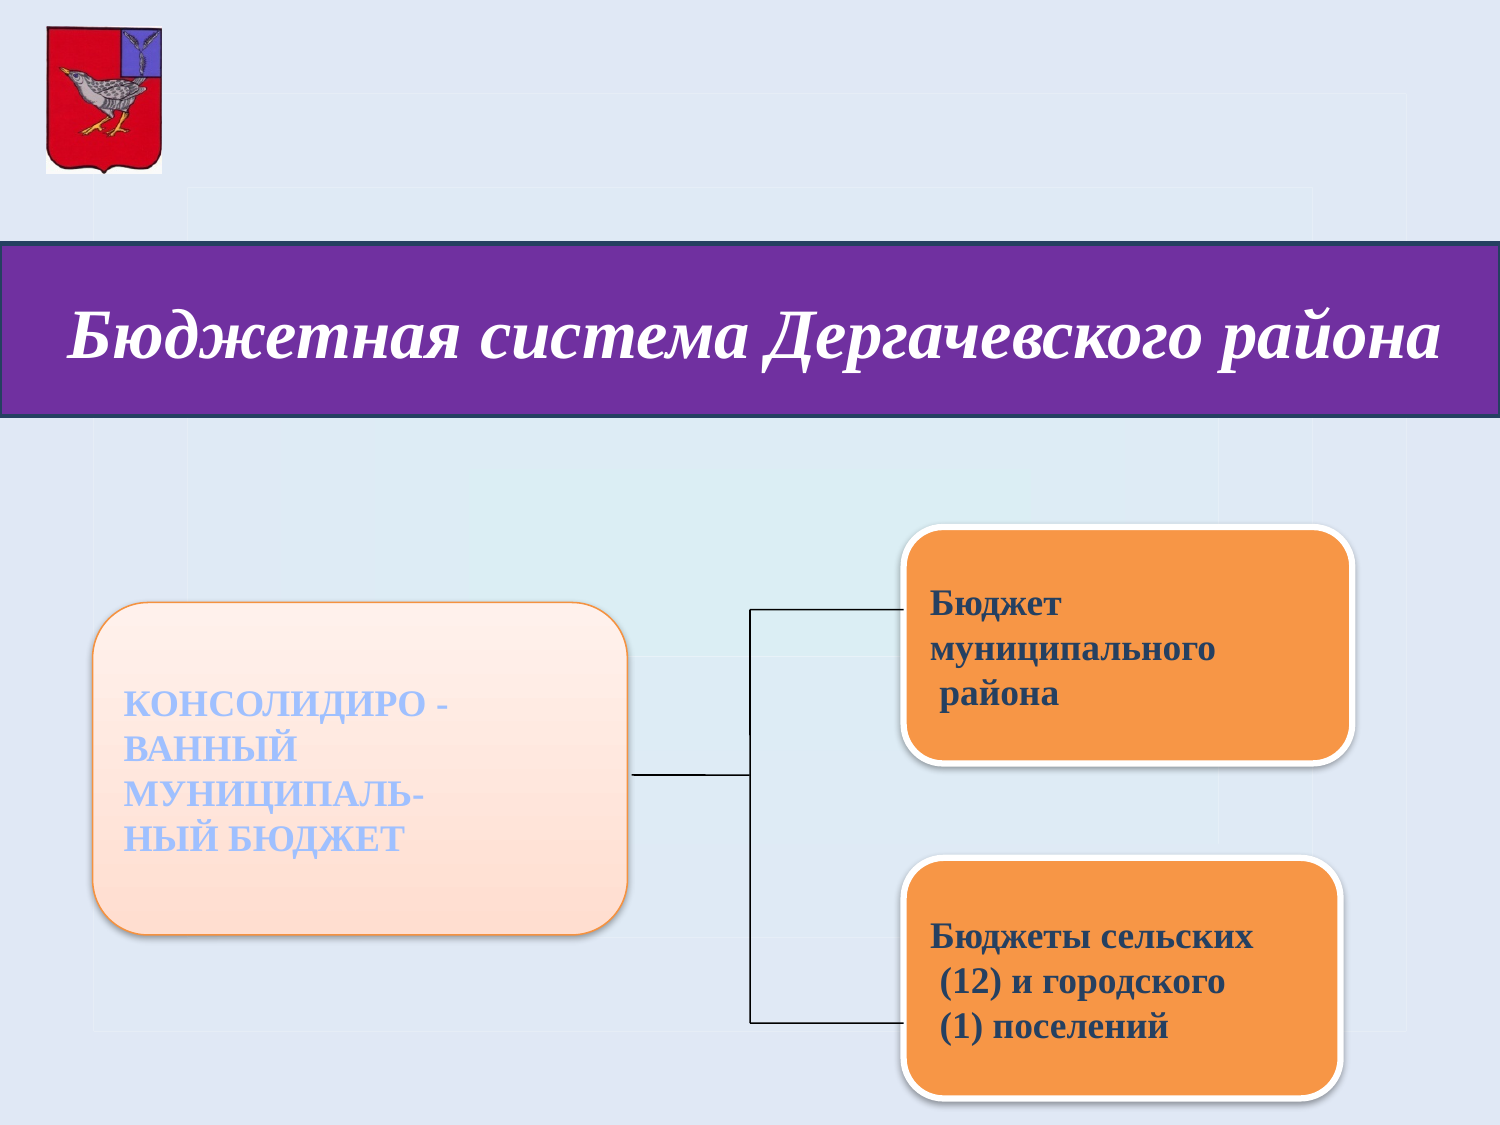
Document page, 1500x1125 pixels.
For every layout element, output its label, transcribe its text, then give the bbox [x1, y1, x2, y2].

text_box Бюджет муниципального района [900, 523, 1356, 767]
text_box Бюджетная система Дергачевского района [0, 241, 1500, 418]
text_box Бюджеты сельских (12) и городского (1) поселений [900, 854, 1344, 1102]
picture [45, 26, 162, 174]
text_box КОНСОЛИДИРО - ВАННЫЙ МУНИЦИПАЛЬ- НЫЙ БЮДЖЕТ [91, 601, 629, 936]
